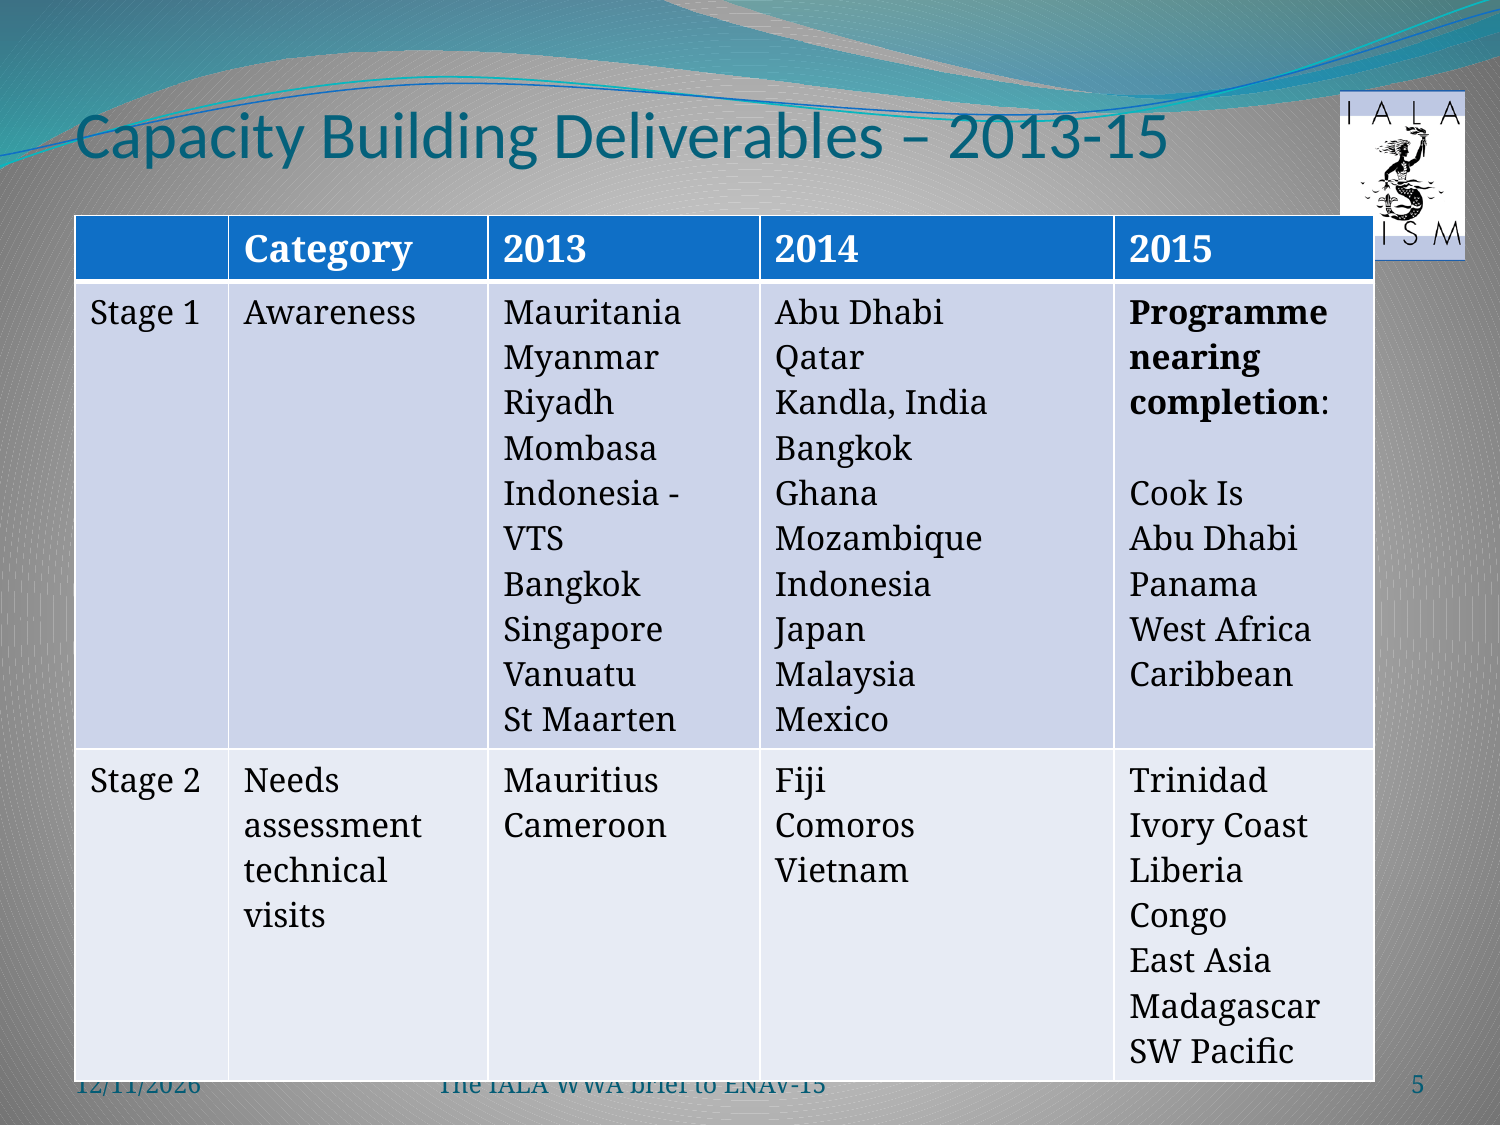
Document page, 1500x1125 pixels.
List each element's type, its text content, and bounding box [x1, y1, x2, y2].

table_header 2014 [761, 216, 1113, 279]
table_header [76, 216, 228, 279]
title Capacity Building Deliverables – 2013-15 [75, 81, 1425, 172]
table_cell Awareness [229, 284, 487, 748]
table_cell Fiji Comoros Vietnam [761, 750, 1113, 1080]
table_cell Programme nearing completion: Cook Is Abu Dhabi Panama West Africa Caribbean [1115, 284, 1373, 748]
table_cell Trinidad Ivory Coast Liberia Congo East Asia Madagascar SW Pacific [1115, 750, 1373, 1080]
table_cell Mauritania Myanmar Riyadh Mombasa Indonesia - VTS Bangkok Singapore Vanuatu St Maarten [489, 284, 759, 748]
table_header Category [229, 216, 487, 279]
table_cell Needs assessment technical visits [229, 750, 487, 1080]
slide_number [75, 1042, 425, 1103]
table_header 2013 [489, 216, 759, 279]
table_cell Stage 2 [76, 750, 228, 1042]
picture [1340, 90, 1465, 261]
footer The IALA WWA brief to ENAV-15 [437, 1042, 988, 1103]
table_cell Mauritius Cameroon [489, 750, 759, 1042]
slide_number 5 [1299, 1042, 1425, 1103]
table_cell Abu Dhabi Qatar Kandla, India Bangkok Ghana Mozambique Indonesia Japan Malaysia Mexico [761, 284, 1113, 748]
table_cell Stage 1 [76, 284, 228, 748]
table_header 2015 [1115, 216, 1373, 279]
